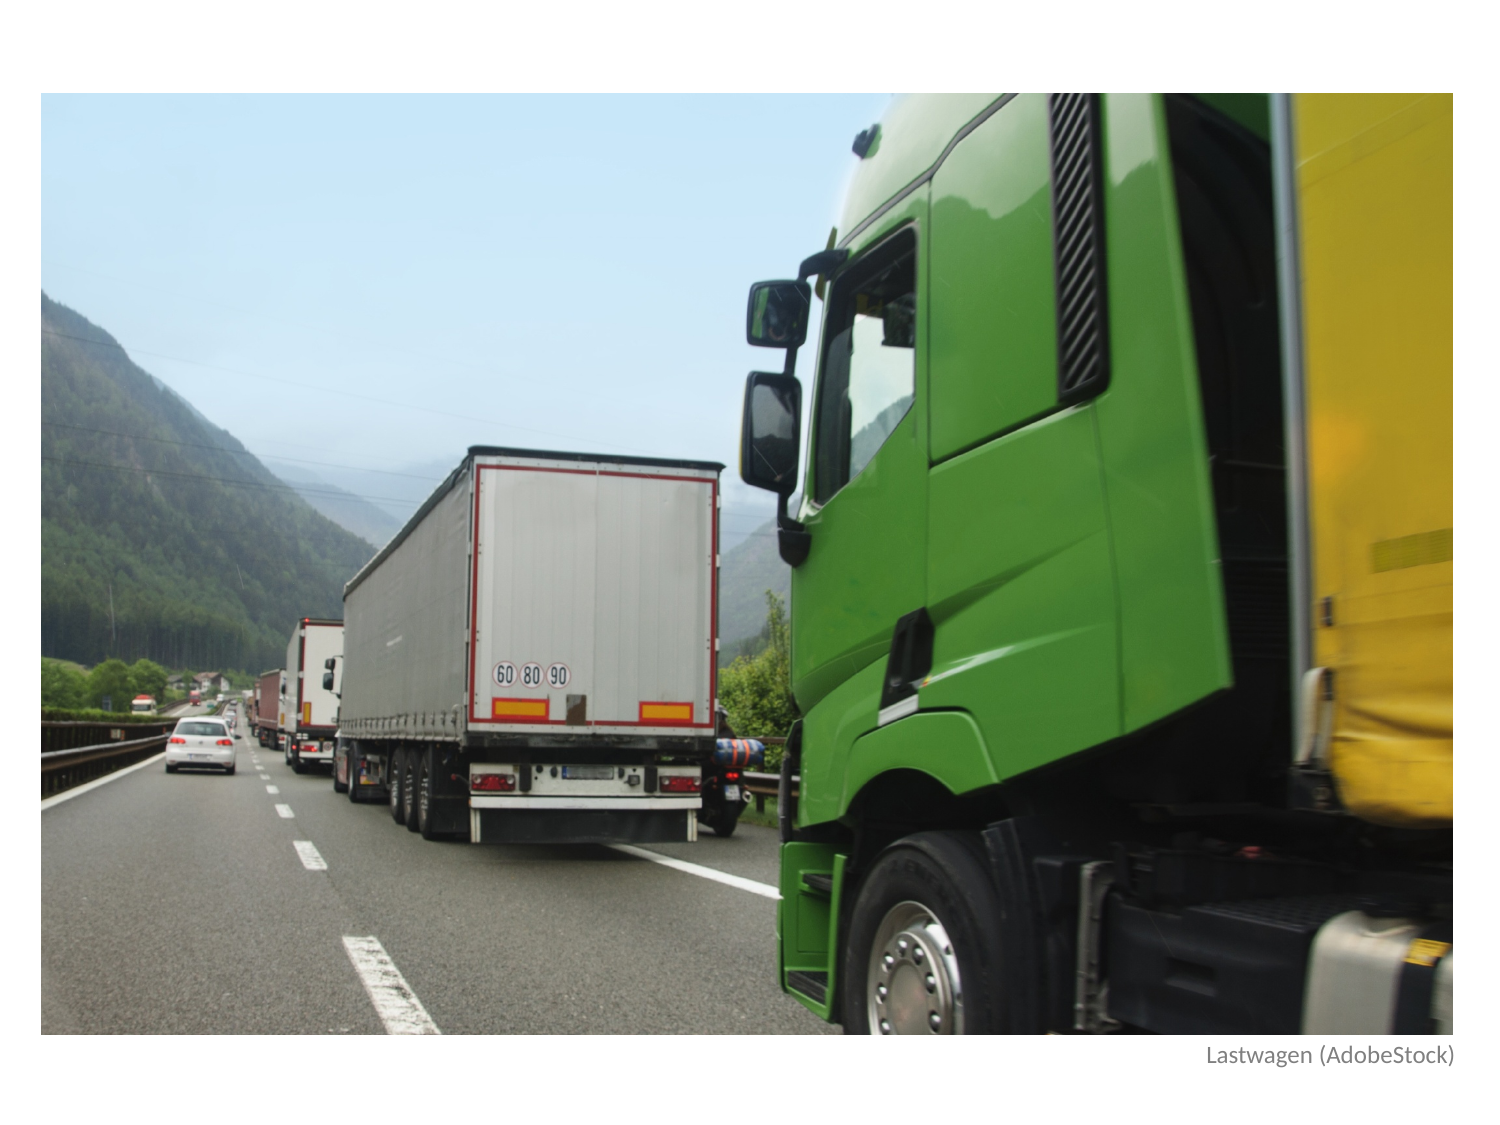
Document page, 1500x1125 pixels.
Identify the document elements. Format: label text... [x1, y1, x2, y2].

text_box Lastwagen (AdobeStock) [773, 1034, 1471, 1077]
picture [40, 93, 1453, 1035]
